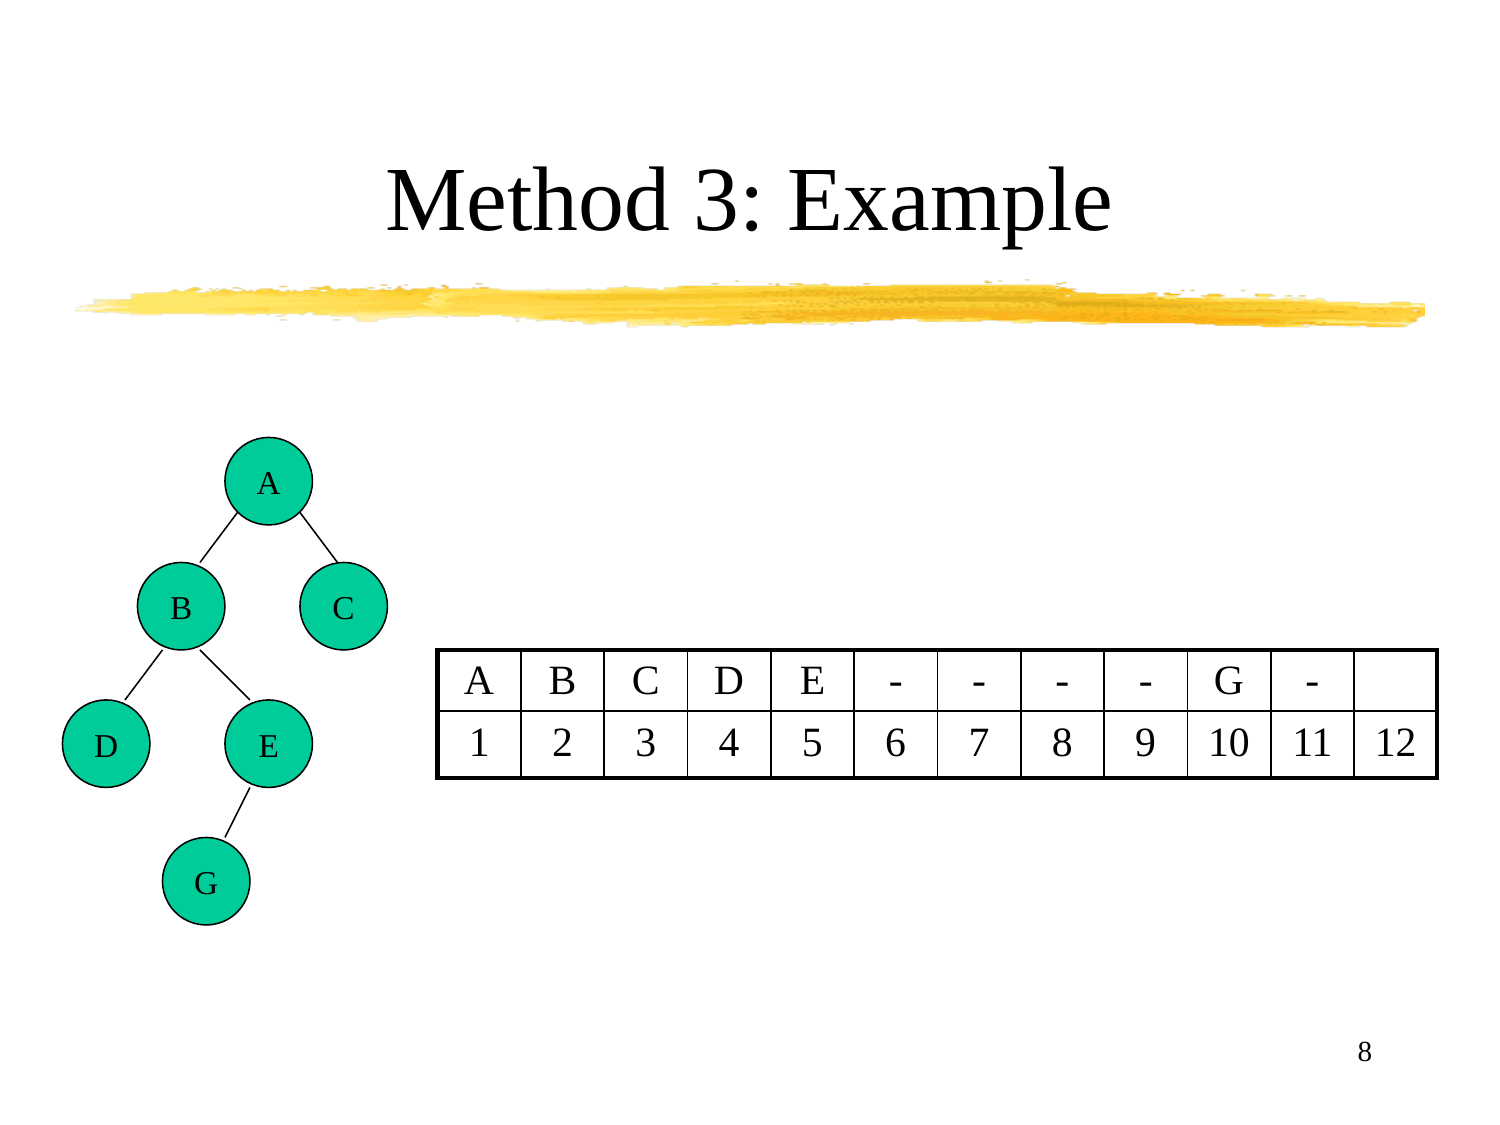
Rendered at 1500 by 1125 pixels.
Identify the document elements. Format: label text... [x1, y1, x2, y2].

table_header [1355, 652, 1435, 710]
table_header E [772, 652, 853, 710]
table_cell 3 [605, 712, 687, 776]
table_cell 7 [938, 712, 1020, 776]
table_cell 10 [1188, 712, 1270, 776]
slide_number 8 [1074, 1024, 1388, 1101]
table_header - [1022, 652, 1103, 710]
table_header - [855, 652, 937, 710]
table_header B [522, 652, 603, 710]
table_cell 4 [688, 712, 770, 776]
table_cell 5 [772, 712, 853, 776]
table_header - [1272, 652, 1353, 710]
table_cell 12 [1355, 712, 1435, 776]
table_header C [605, 652, 687, 710]
table_header D [688, 652, 770, 710]
table_cell 9 [1105, 712, 1187, 776]
table_cell 1 [440, 712, 520, 776]
table_cell 6 [855, 712, 937, 776]
table_cell 8 [1022, 712, 1103, 776]
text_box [62, 437, 388, 926]
picture [75, 274, 1425, 338]
table_header G [1188, 652, 1270, 710]
title Method 3: Example [112, 99, 1388, 288]
table_header A [440, 652, 520, 710]
table_header - [1105, 652, 1187, 710]
table_cell 2 [522, 712, 603, 776]
table_cell 11 [1272, 712, 1353, 776]
table_header - [938, 652, 1020, 710]
